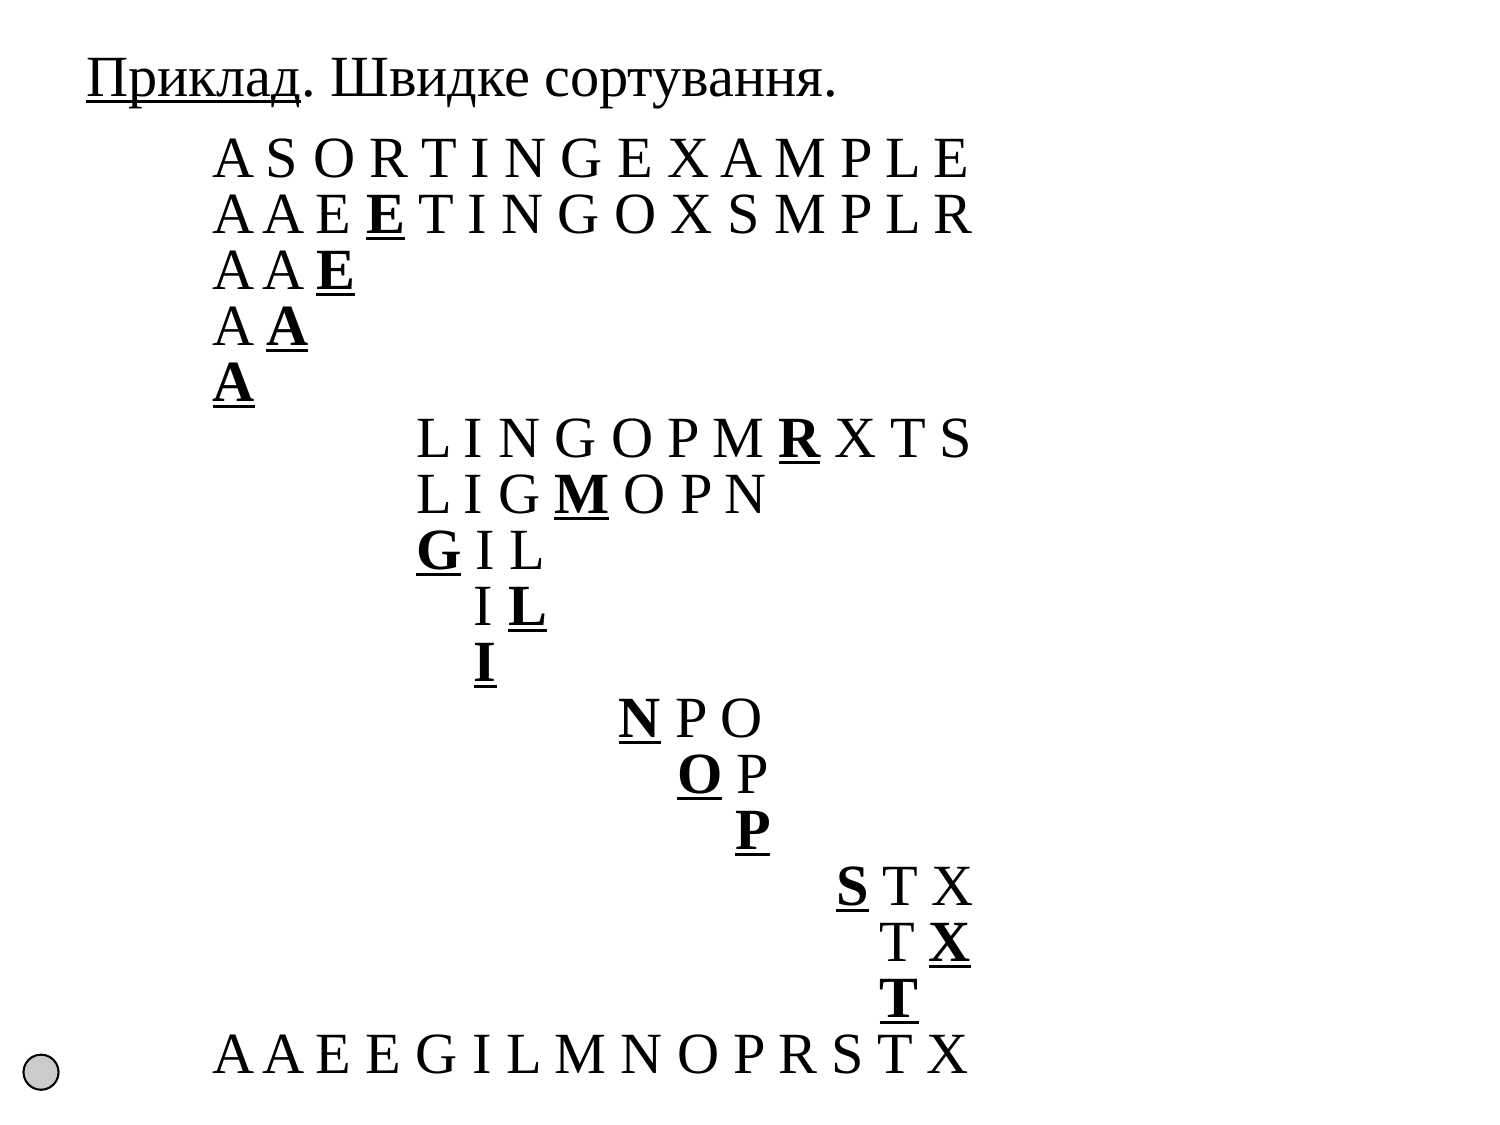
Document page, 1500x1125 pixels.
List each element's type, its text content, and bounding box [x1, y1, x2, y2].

text_box [23, 1054, 59, 1090]
list Приклад. Швидке сортування. [0, 30, 1500, 134]
text_box A S O R T I N G E X A M P L E A A E E T I N G O X S M P L R A A E A A A L I N G O P M R X T S L I G M O P N G I L I L I N P O O P P S T X T X T A A E E G I L M N O P R S T X [183, 125, 1187, 1075]
